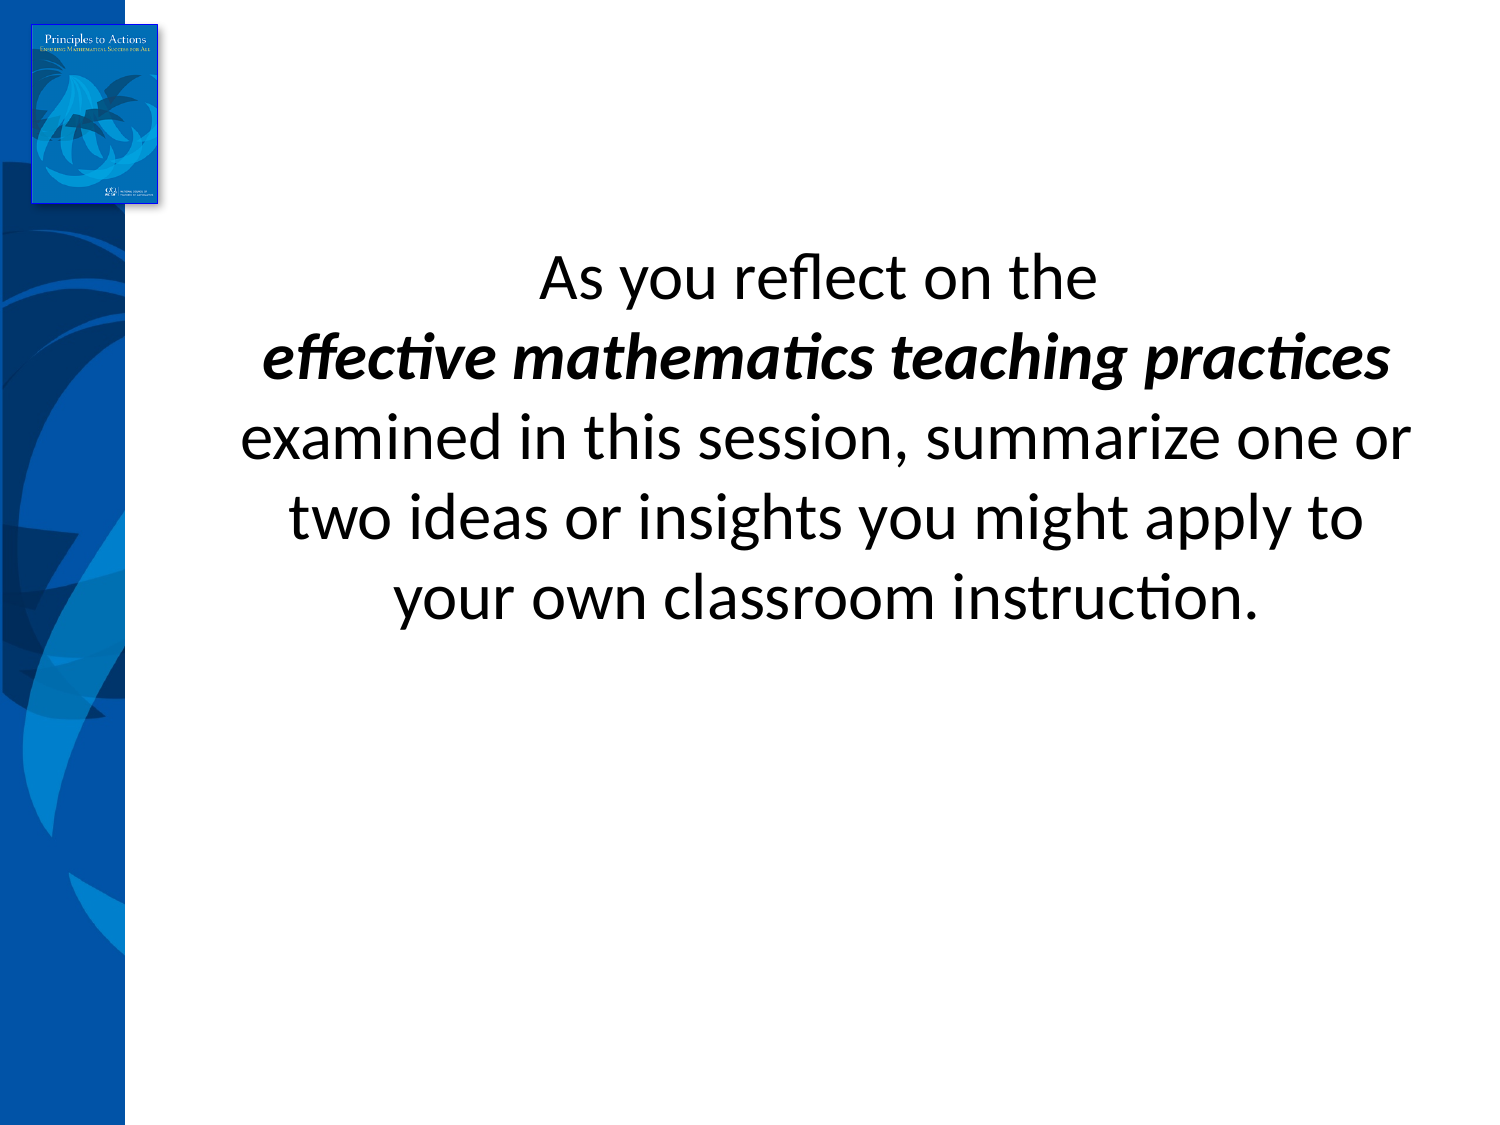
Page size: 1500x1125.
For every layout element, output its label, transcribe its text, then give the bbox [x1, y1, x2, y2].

picture [0, 0, 125, 1125]
picture [32, 25, 157, 203]
list As you reflect on the effective mathematics teaching practices examined in this session, summarize one or two ideas or insights you might apply to your own classroom instruction. [213, 132, 1441, 929]
